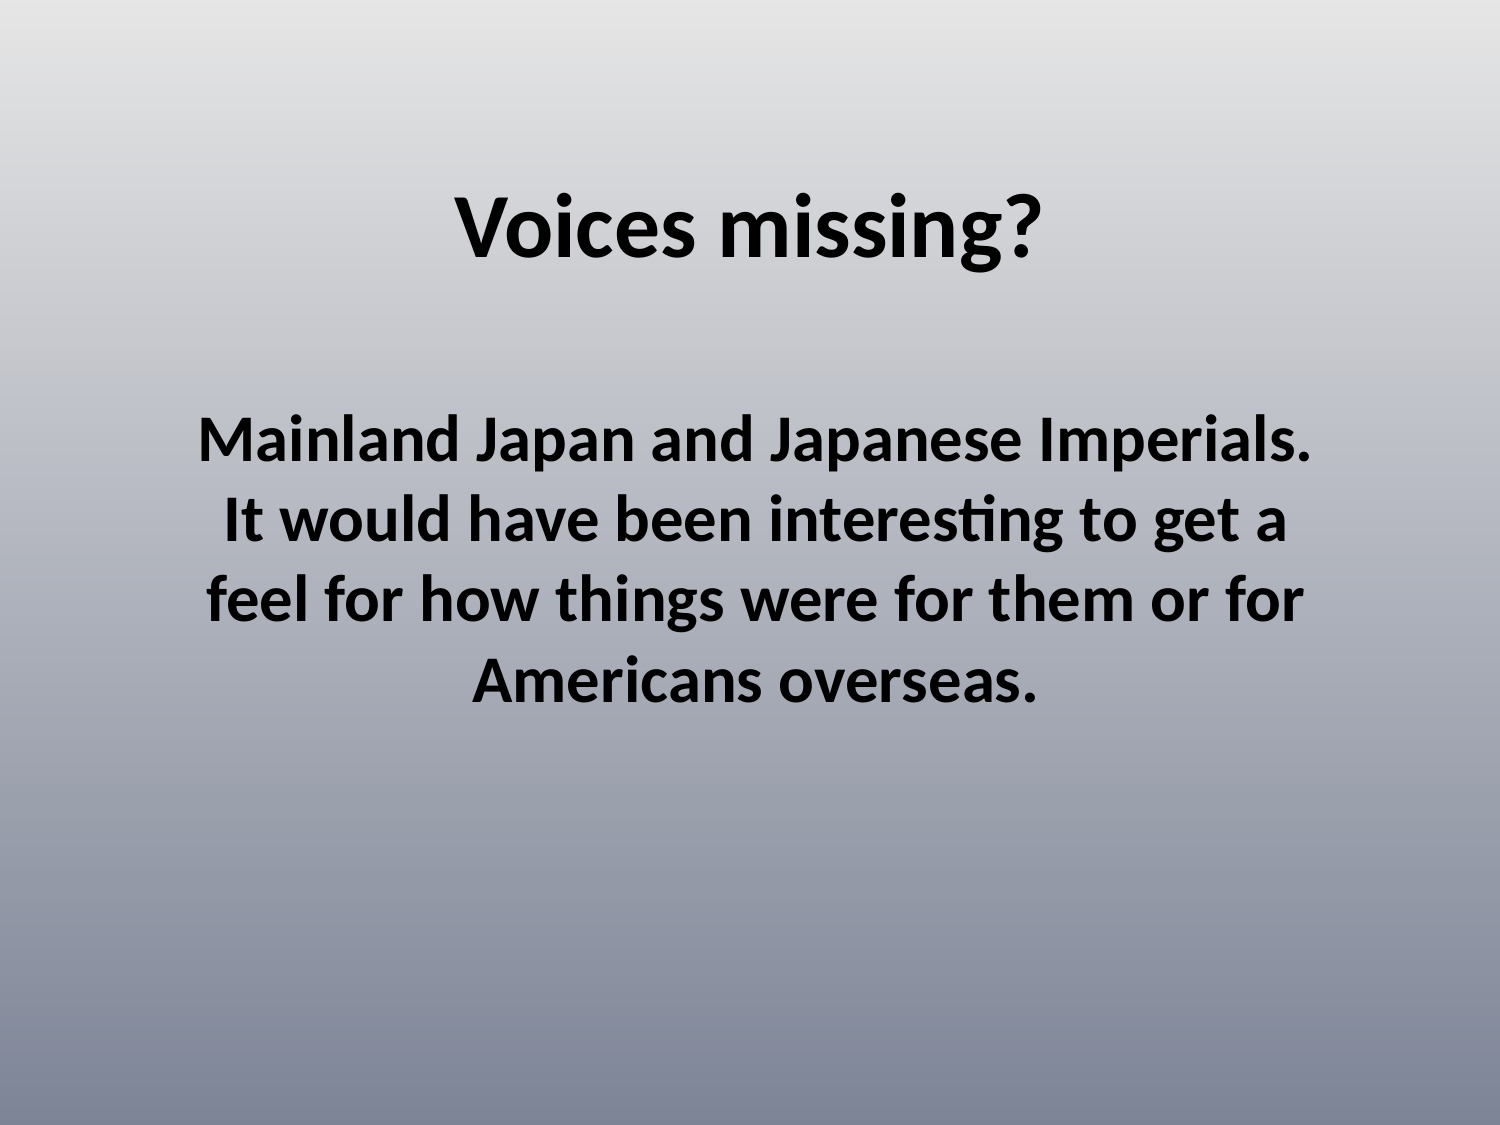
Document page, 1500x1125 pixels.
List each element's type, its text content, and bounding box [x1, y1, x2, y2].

subtitle Mainland Japan and Japanese Imperials. It would have been interesting to get a feel for how things were for them or for Americans overseas. [162, 387, 1350, 925]
title Voices missing? [112, 99, 1388, 342]
